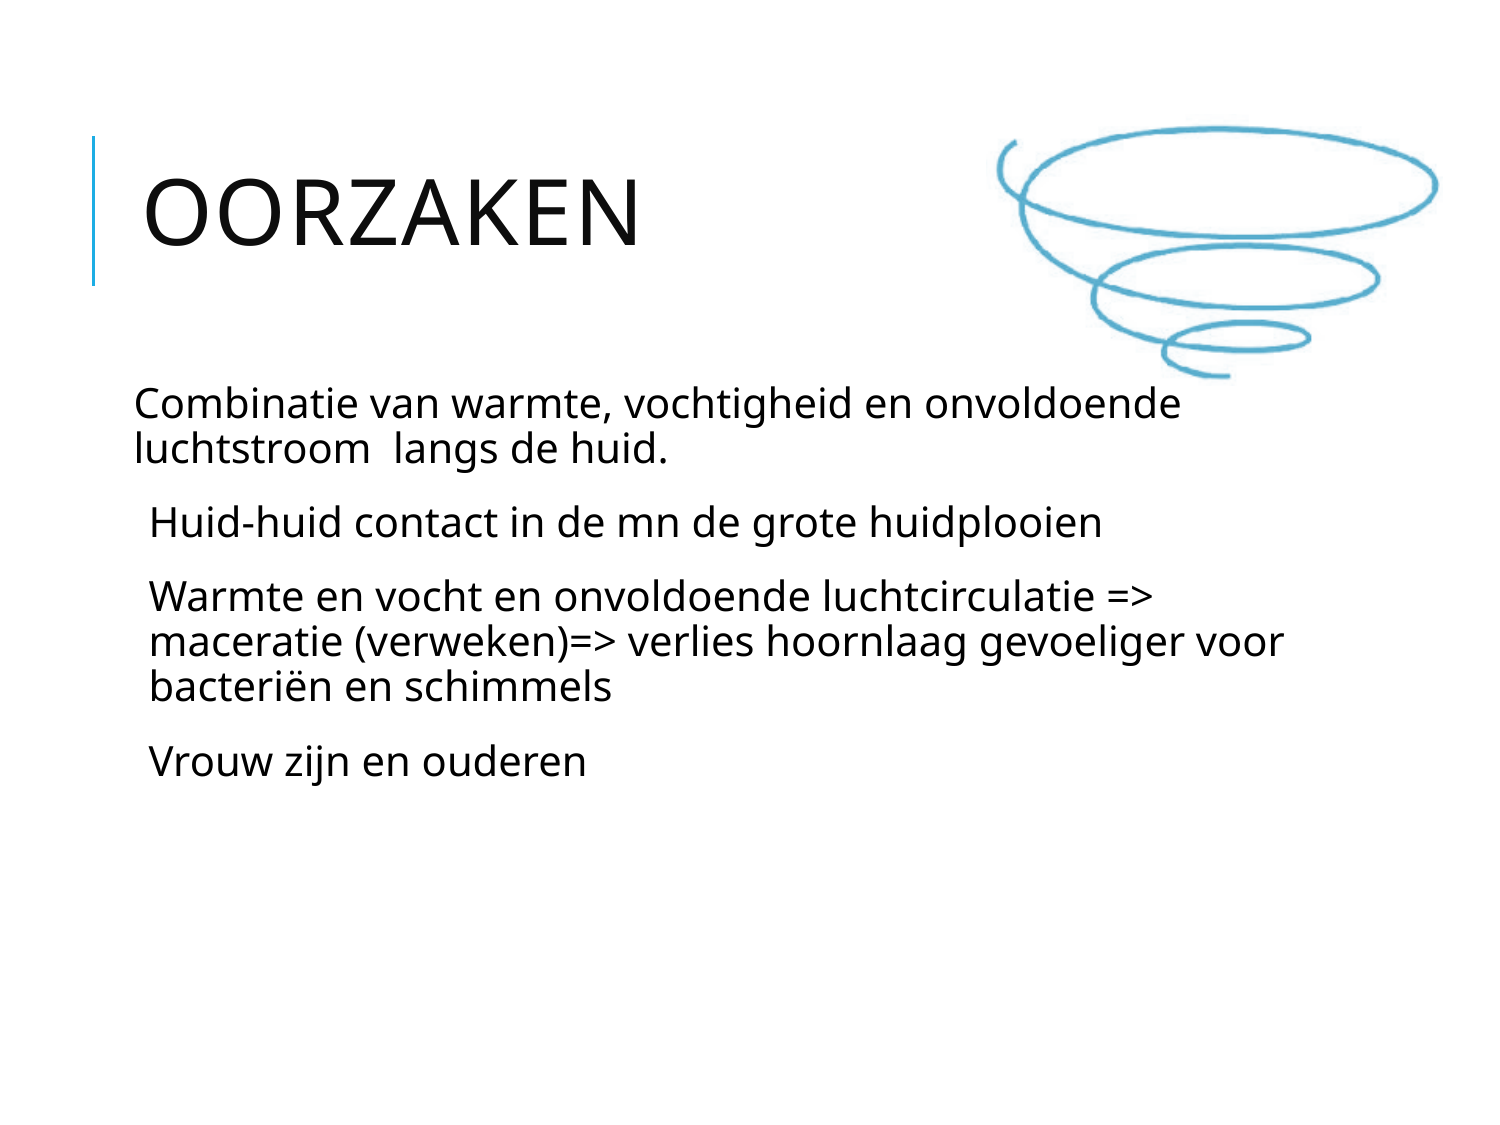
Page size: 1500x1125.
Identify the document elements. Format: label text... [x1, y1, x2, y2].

title oorzaken [126, 96, 1322, 342]
list Combinatie van warmte, vochtigheid en onvoldoende luchtstroom langs de huid. Huid-huid contact in de mn de grote huidplooien Warmte en vocht en onvoldoende luchtcirculatie => maceratie (verweken)=> verlies hoornlaag gevoeliger voor bacteriën en schimmels Vrouw zijn en ouderen [126, 375, 1322, 1035]
picture [985, 114, 1443, 386]
